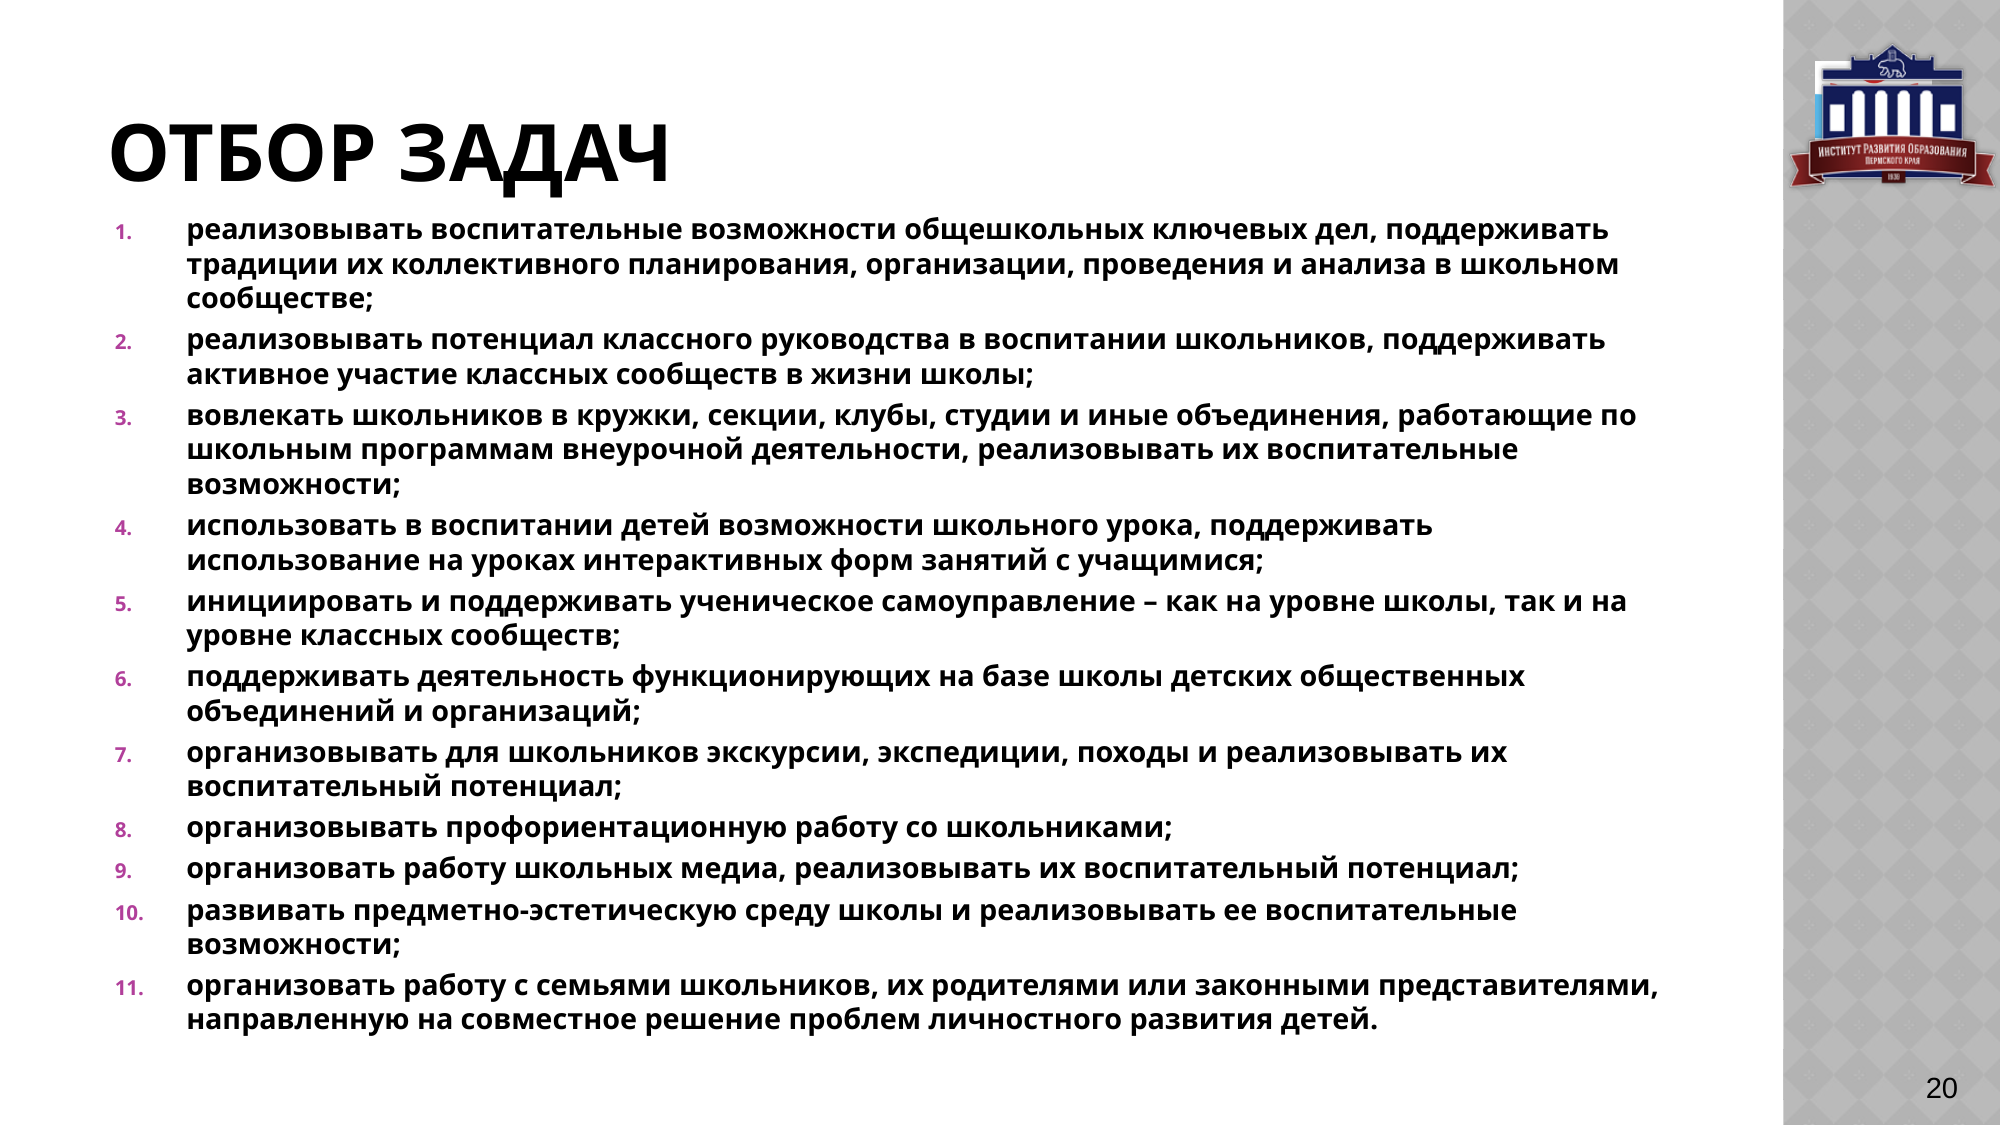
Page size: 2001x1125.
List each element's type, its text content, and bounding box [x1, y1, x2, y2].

list реализовывать воспитательные возможности общешкольных ключевых дел, поддерживать традиции их коллективного планирования, организации, проведения и анализа в школьном сообществе; реализовывать потенциал классного руководства в воспитании школьников, поддерживать активное участие классных сообществ в жизни школы; вовлекать школьников в кружки, секции, клубы, студии и иные объединения, работающие по школьным программам внеурочной деятельности, реализовывать их воспитательные возможности; использовать в воспитании детей возможности школьного урока, поддерживать использование на уроках интерактивных форм занятий с учащимися; инициировать и поддерживать ученическое самоуправление – как на уровне школы, так и на уровне классных сообществ; поддерживать деятельность функционирующих на базе школы детских общественных объединений и организаций; организовывать для школьников экскурсии, экспедиции, походы и реализовывать их воспитательный потенциал; организовывать профориентационную работу со школьниками; организовать работу школьных медиа, реализовывать их воспитательный потенциал; развивать предметно-эстетическую среду школы и реализовывать ее воспитательные возможности; организовать работу с семьями школьников, их родителями или законными представителями, направленную на совместное решение проблем личностного развития детей. [99, 203, 1684, 1083]
title Отбор задач [99, 52, 1684, 198]
picture [1784, 38, 2000, 194]
